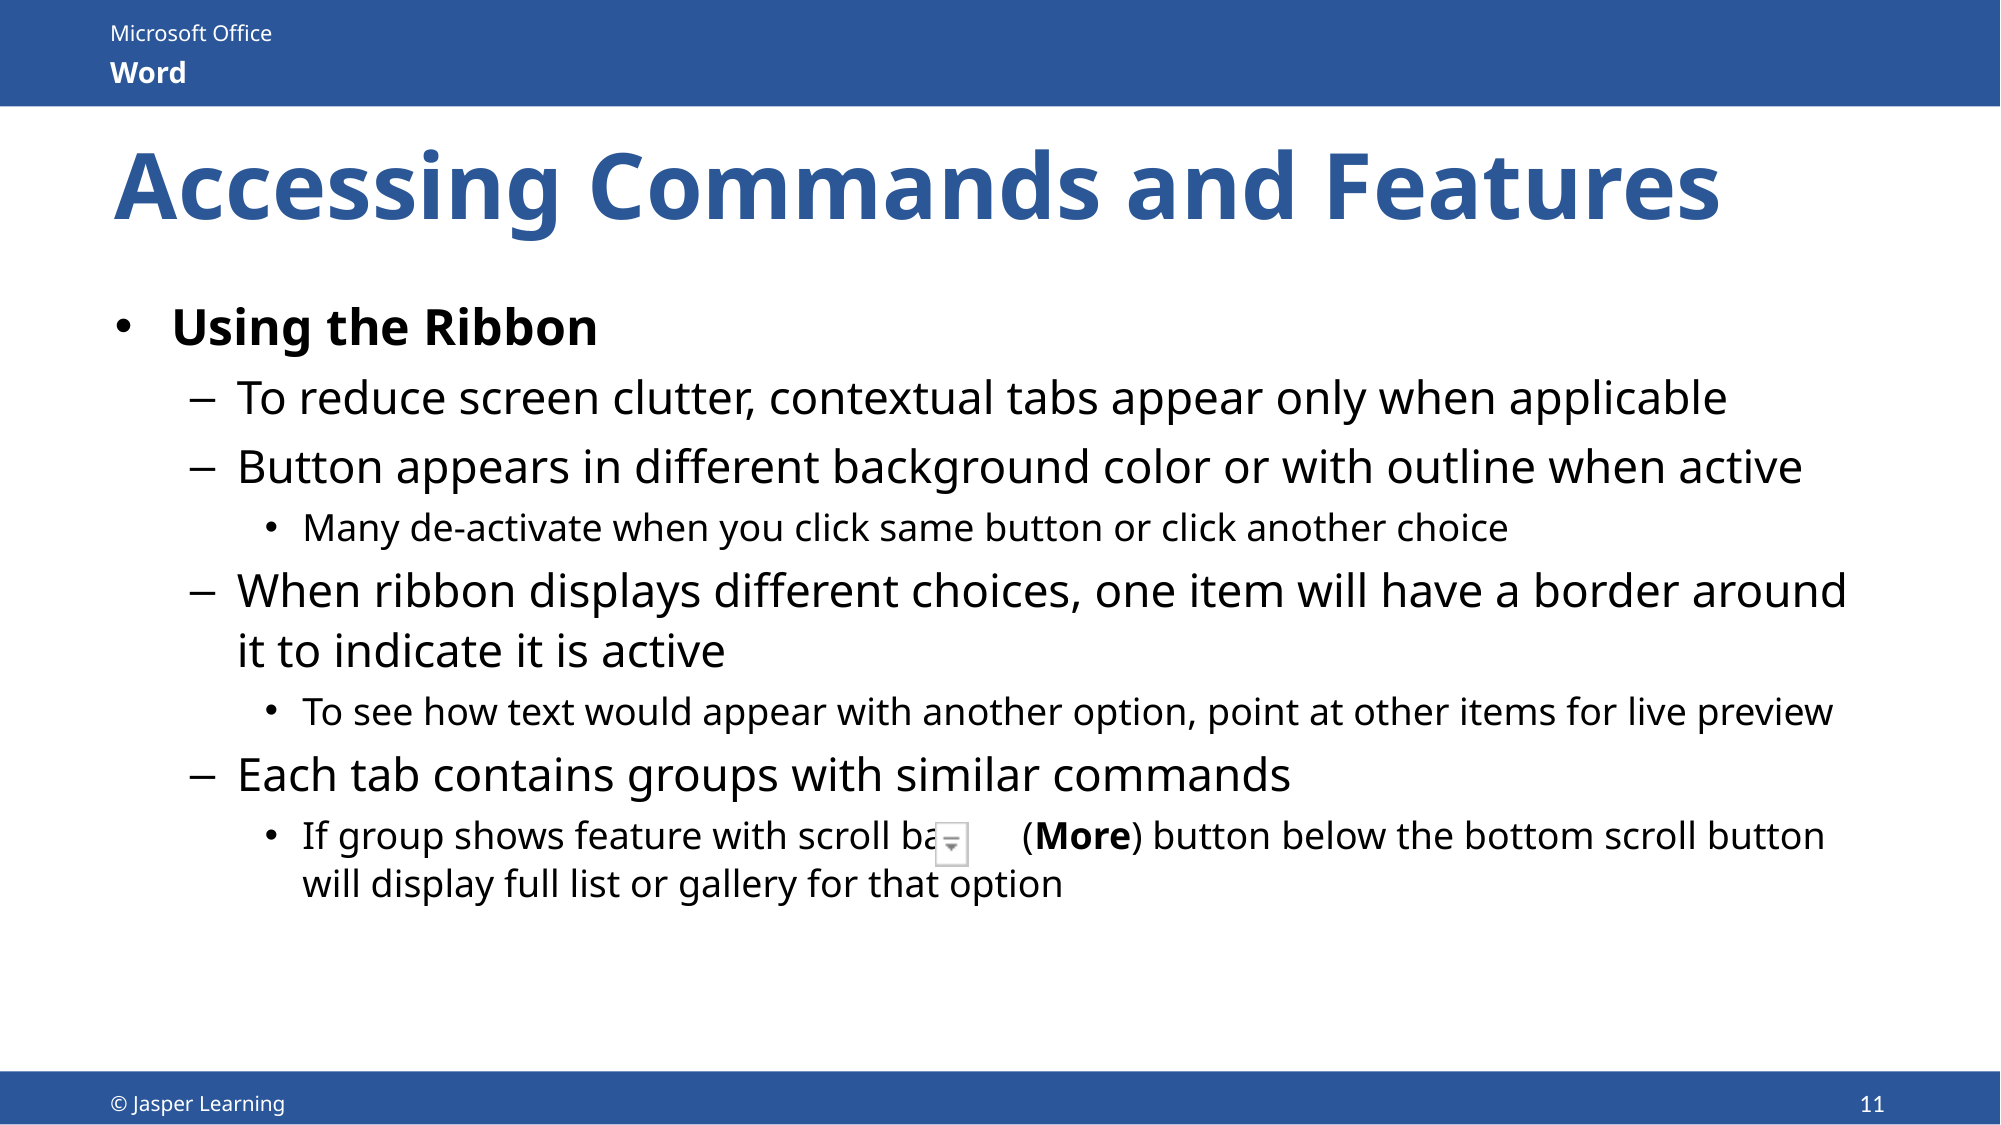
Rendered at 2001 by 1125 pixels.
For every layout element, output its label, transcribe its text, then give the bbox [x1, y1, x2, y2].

title Accessing Commands and Features [99, 118, 1866, 248]
picture [934, 822, 969, 868]
list Using the Ribbon To reduce screen clutter, contextual tabs appear only when applicable Button appears in different background color or with outline when active Many de-activate when you click same button or click another choice When ribbon displays different choices, one item will have a border around it to indicate it is active To see how text would appear with another option, point at other items for live preview Each tab contains groups with similar commands If group shows feature with scroll bar, (More) button below the bottom scroll button will display full list or gallery for that option [99, 283, 1900, 1026]
footer © Jasper Learning [95, 1073, 729, 1125]
slide_number 11 [1433, 1073, 1900, 1125]
